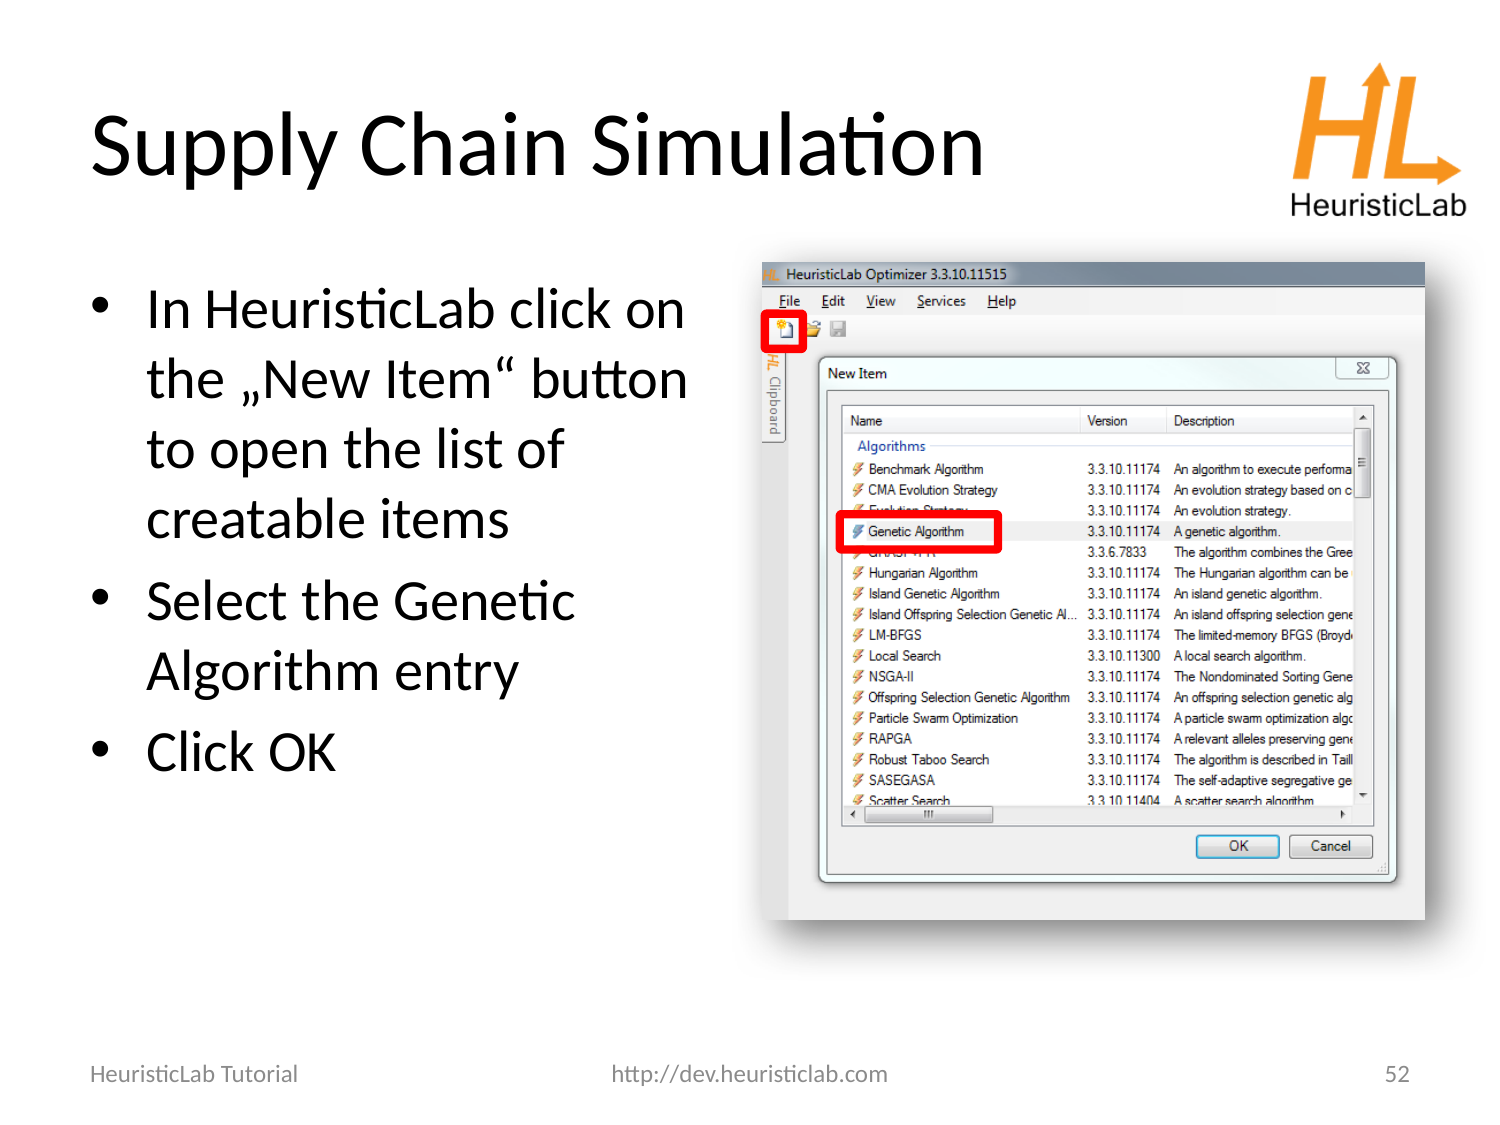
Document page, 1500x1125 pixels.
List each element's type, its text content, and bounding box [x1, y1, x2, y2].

slide_number HeuristicLab Tutorial [75, 1042, 425, 1103]
footer http://dev.heuristiclab.com [512, 1042, 988, 1103]
list In HeuristicLab click on the „New Item“ button to open the list of creatable items Select the Genetic Algorithm entry Click OK [75, 262, 738, 1005]
title Supply Chain Simulation [75, 45, 1282, 233]
slide_number 52 [1074, 1042, 1425, 1103]
picture [762, 262, 1426, 920]
picture [1281, 27, 1474, 244]
